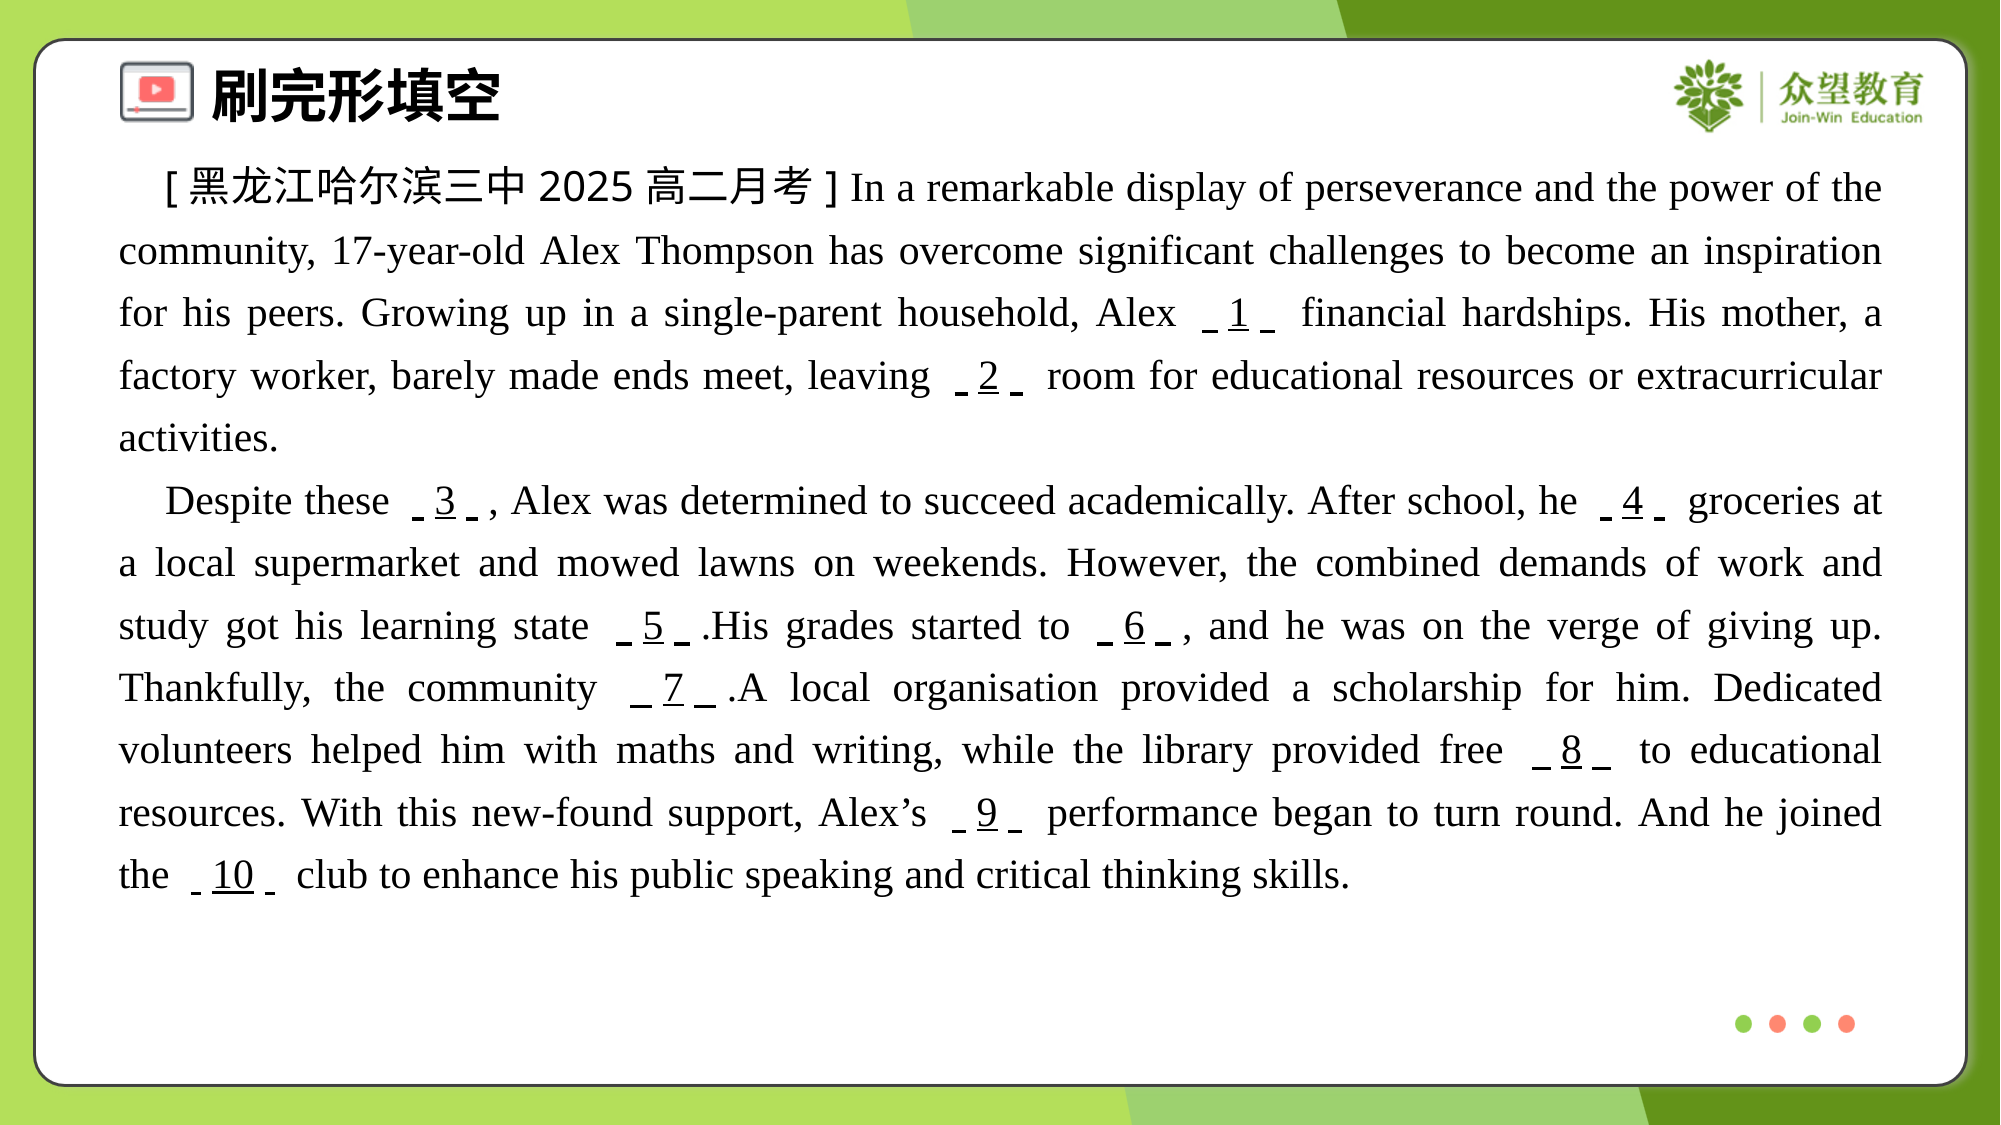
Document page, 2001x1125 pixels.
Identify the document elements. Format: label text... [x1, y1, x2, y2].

picture [0, 0, 2000, 1125]
text_box [黑龙江哈尔滨三中2025高二月考] In a remarkable display of perseverance and the power of the community, 17-year-old Alex Thompson has overcome significant challenges to become an inspiration for his peers. Growing up in a single-parent household, Alex . .1. . financial hardships. His mother, a factory worker, barely made ends meet, leaving . .2. . room for educational resources or extracurricular activities. Despite these . .3. ., Alex was determined to succeed academically. After school, he . .4. . groceries at a local supermarket and mowed lawns on weekends. However, the combined demands of work and study got his learning state . .5. ..His grades started to . .6. ., and he was on the verge of giving up. Thankfully, the community . .7. ..A local organisation provided a scholarship for him. Dedicated volunteers helped him with maths and writing, while the library provided free . .8. . to educational resources. With this new-found support, Alex’s . .9. . performance began to turn round. And he joined the . .10. . club to enhance his public speaking and critical thinking skills. [118, 147, 1883, 961]
